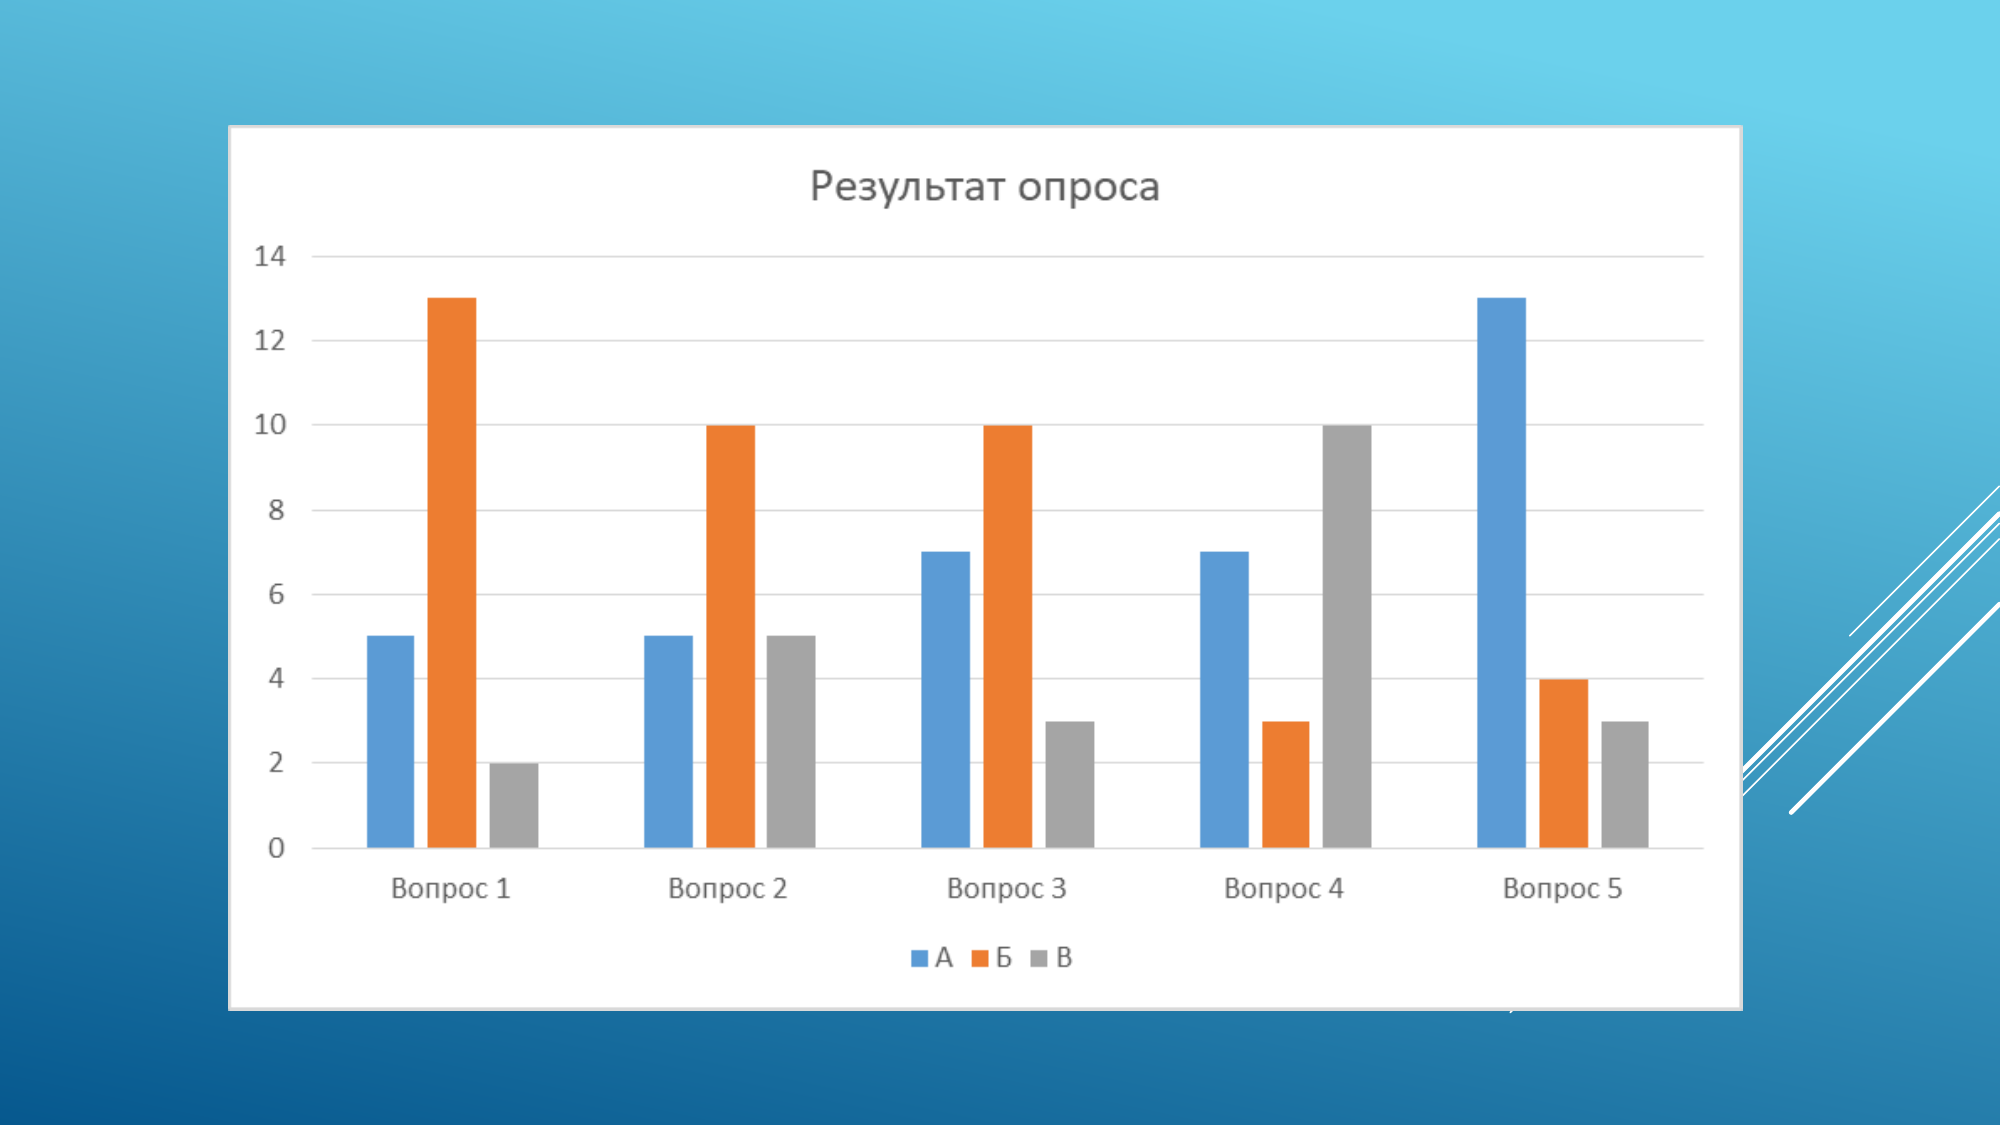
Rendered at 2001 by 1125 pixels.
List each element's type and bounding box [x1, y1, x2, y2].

picture [228, 125, 1743, 1011]
